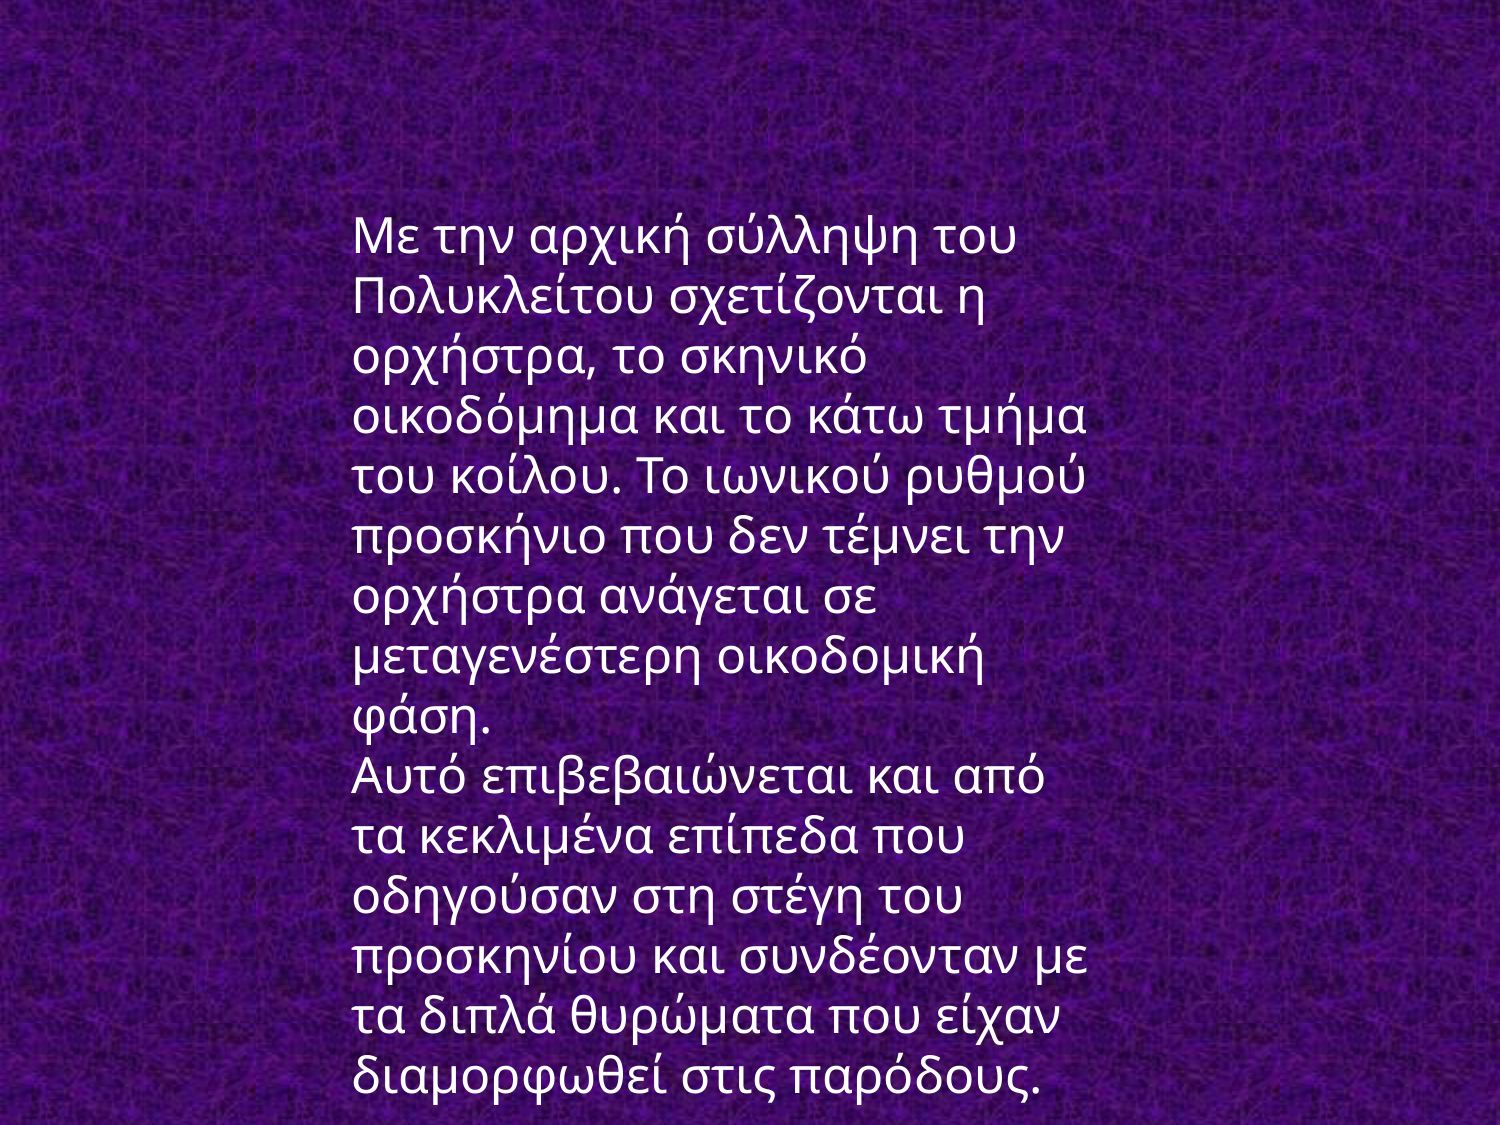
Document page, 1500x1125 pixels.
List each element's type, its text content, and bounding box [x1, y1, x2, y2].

text_box Με την αρχική σύλληψη του Πολυκλείτου σχετίζονται η ορχήστρα, το σκηνικό οικοδόμημα και το κάτω τμήμα του κοίλου. Το ιωνικού ρυθμού προσκήνιο που δεν τέμνει την ορχήστρα ανάγεται σε μεταγενέστερη οικοδομική φάση. Αυτό επιβεβαιώνεται και από τα κεκλιμένα επίπεδα που οδηγούσαν στη στέγη του προσκηνίου και συνδέονταν με τα διπλά θυρώματα που είχαν διαμορφωθεί στις παρόδους. [336, 196, 1125, 1112]
picture [0, 0, 1500, 1125]
